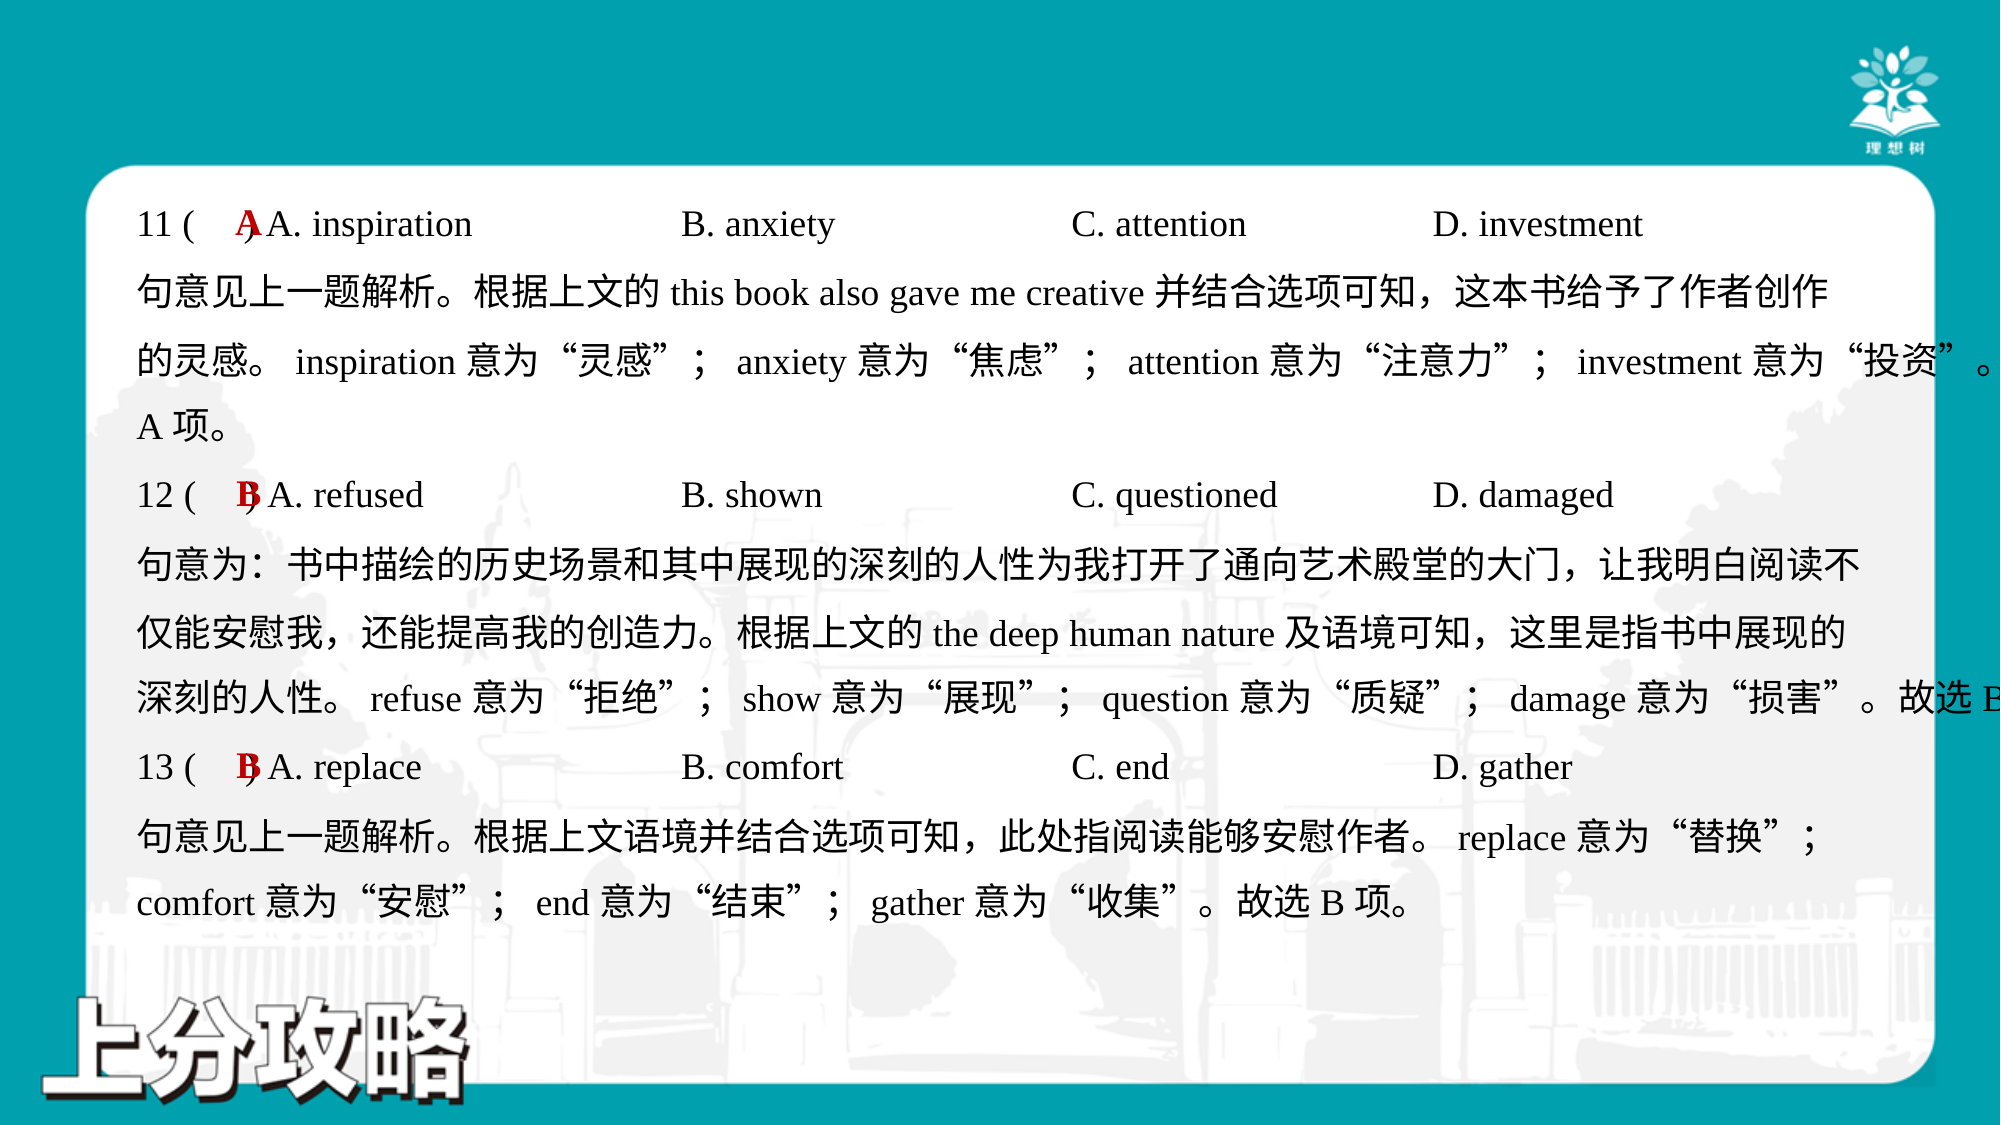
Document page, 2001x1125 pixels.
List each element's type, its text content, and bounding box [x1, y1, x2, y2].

text_box 句意见上一题解析。根据上文语境并结合选项可知，此处指阅读能够安慰作者。replace意为“替换”； comfort意为“安慰”；end意为“结束”；gather意为“收集”。故选B项。 [136, 789, 1865, 916]
text_box 句意为：书中描绘的历史场景和其中展现的深刻的人性为我打开了通向艺术殿堂的大门，让我明白阅读不 仅能安慰我，还能提高我的创造力。根据上文的the deep human nature及语境可知，这里是指书中展现的 深刻的人性。refuse意为“拒绝”；show意为“展现”；question意为“质疑”；damage意为“损害”。故选B项。 [136, 516, 1865, 713]
text_box 11 ( ) A. inspiration B. anxiety C. attention D. investment [136, 176, 1865, 237]
text_box 13 ( ) A. replace B. comfort C. end D. gather [136, 720, 222, 780]
text_box B [222, 719, 276, 780]
text_box 句意见上一题解析。根据上文的this book also gave me creative并结合选项可知，这本书给予了作者创作 的灵感。inspiration意为“灵感”；anxiety意为“焦虑”；attention意为“注意力”；investment意为“投资”。故选 A项。 [136, 244, 1865, 441]
text_box 12 ( ) A. refused B. shown C. questioned D. damaged [136, 447, 222, 507]
text_box 13 ( ) A. replace B. comfort C. end D. gather [276, 720, 1865, 780]
text_box A [221, 176, 276, 236]
text_box B [222, 447, 276, 507]
text_box 12 ( ) A. refused B. shown C. questioned D. damaged [276, 447, 1865, 507]
picture [0, 0, 2000, 1125]
